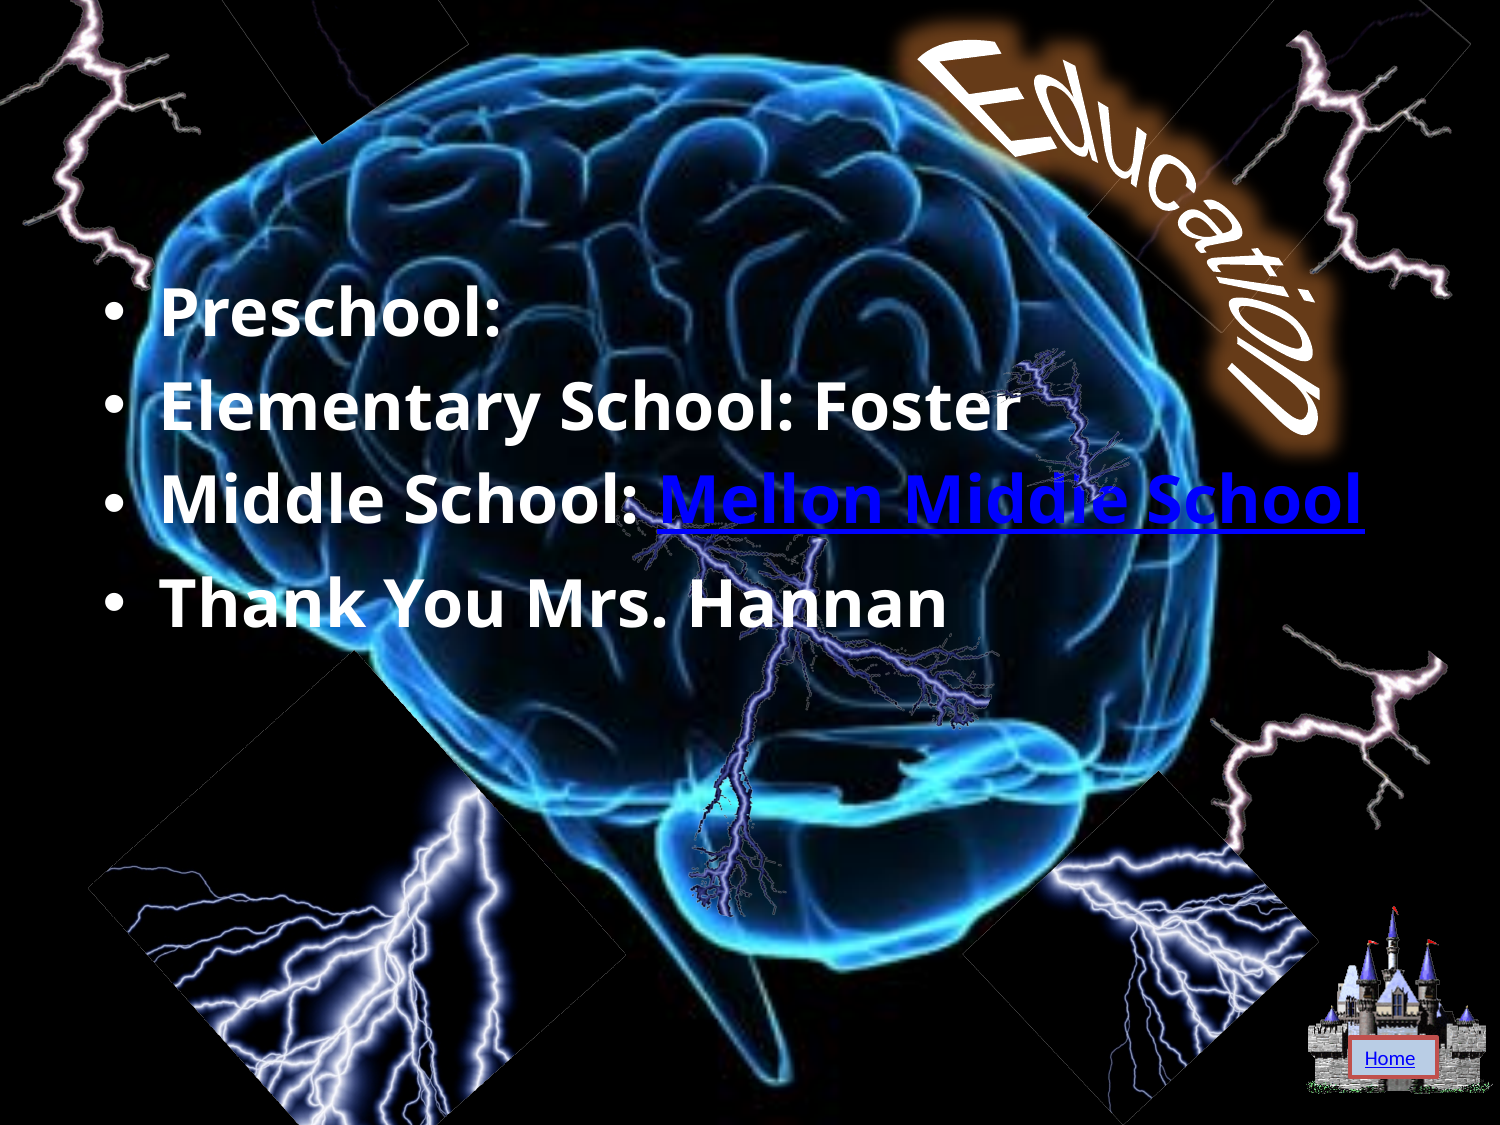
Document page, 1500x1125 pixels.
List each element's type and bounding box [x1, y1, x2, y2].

text_box [1299, 899, 1500, 1101]
picture [0, 0, 1500, 1125]
